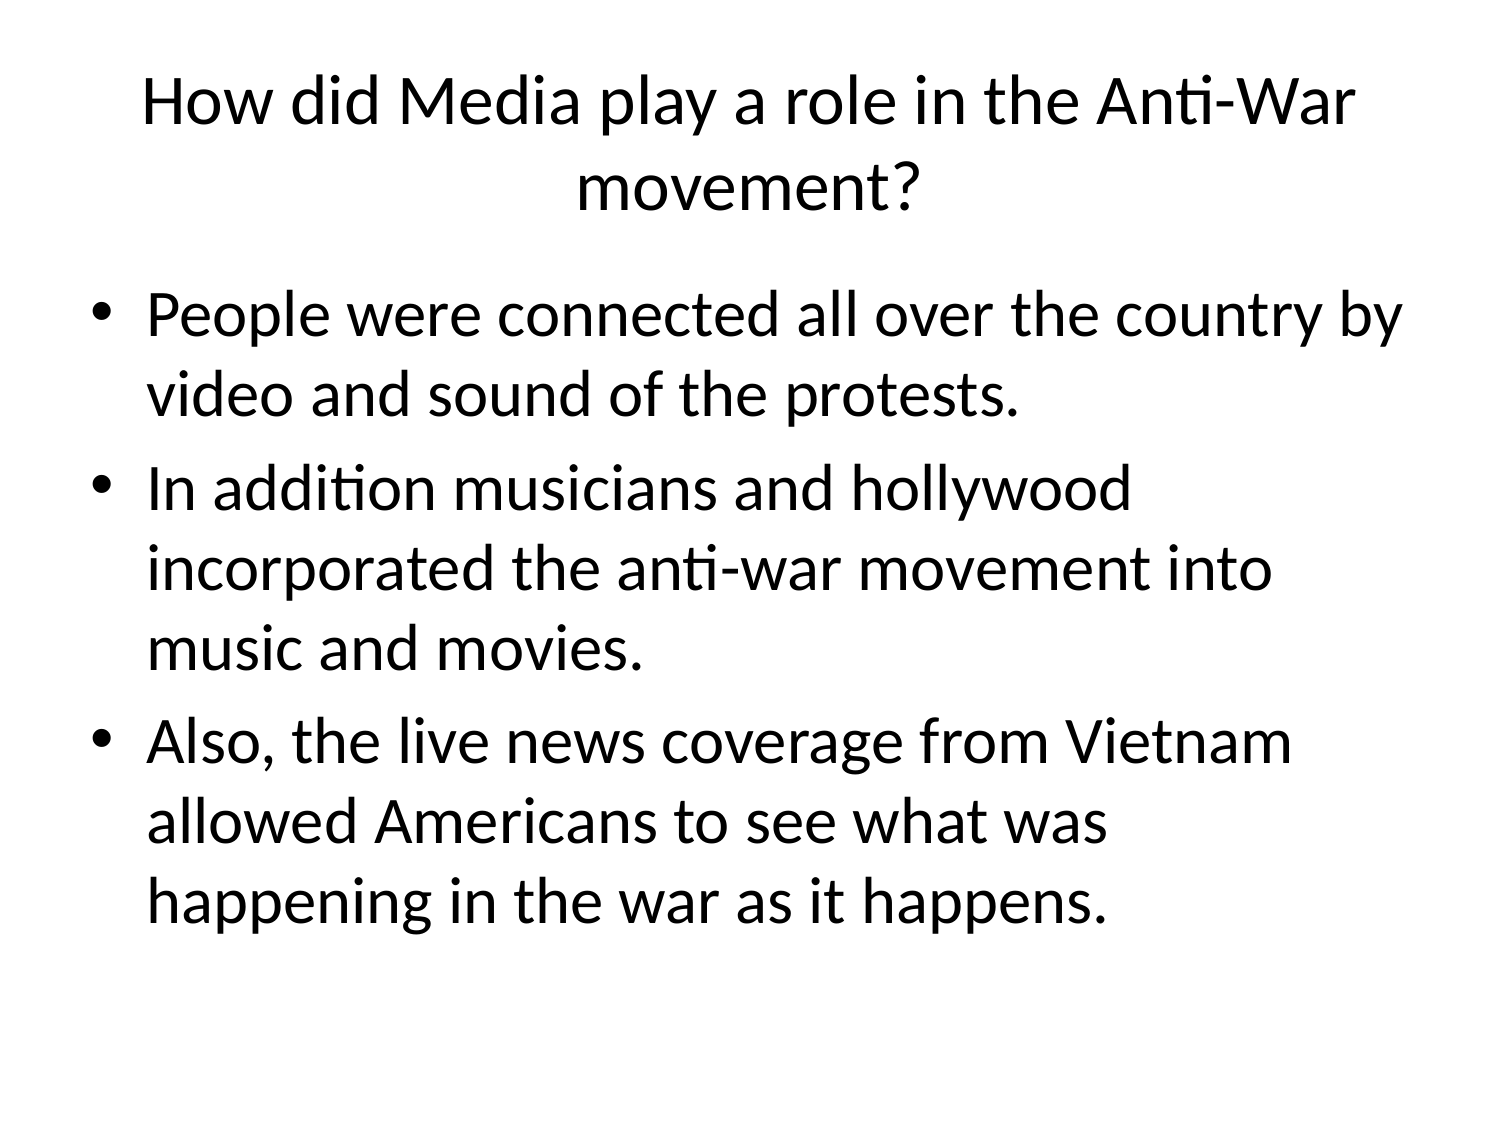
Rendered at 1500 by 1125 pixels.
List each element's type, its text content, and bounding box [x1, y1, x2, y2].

list People were connected all over the country by video and sound of the protests. In addition musicians and hollywood incorporated the anti-war movement into music and movies. Also, the live news coverage from Vietnam allowed Americans to see what was happening in the war as it happens. [75, 262, 1425, 1005]
title How did Media play a role in the Anti-War movement? [75, 45, 1425, 233]
